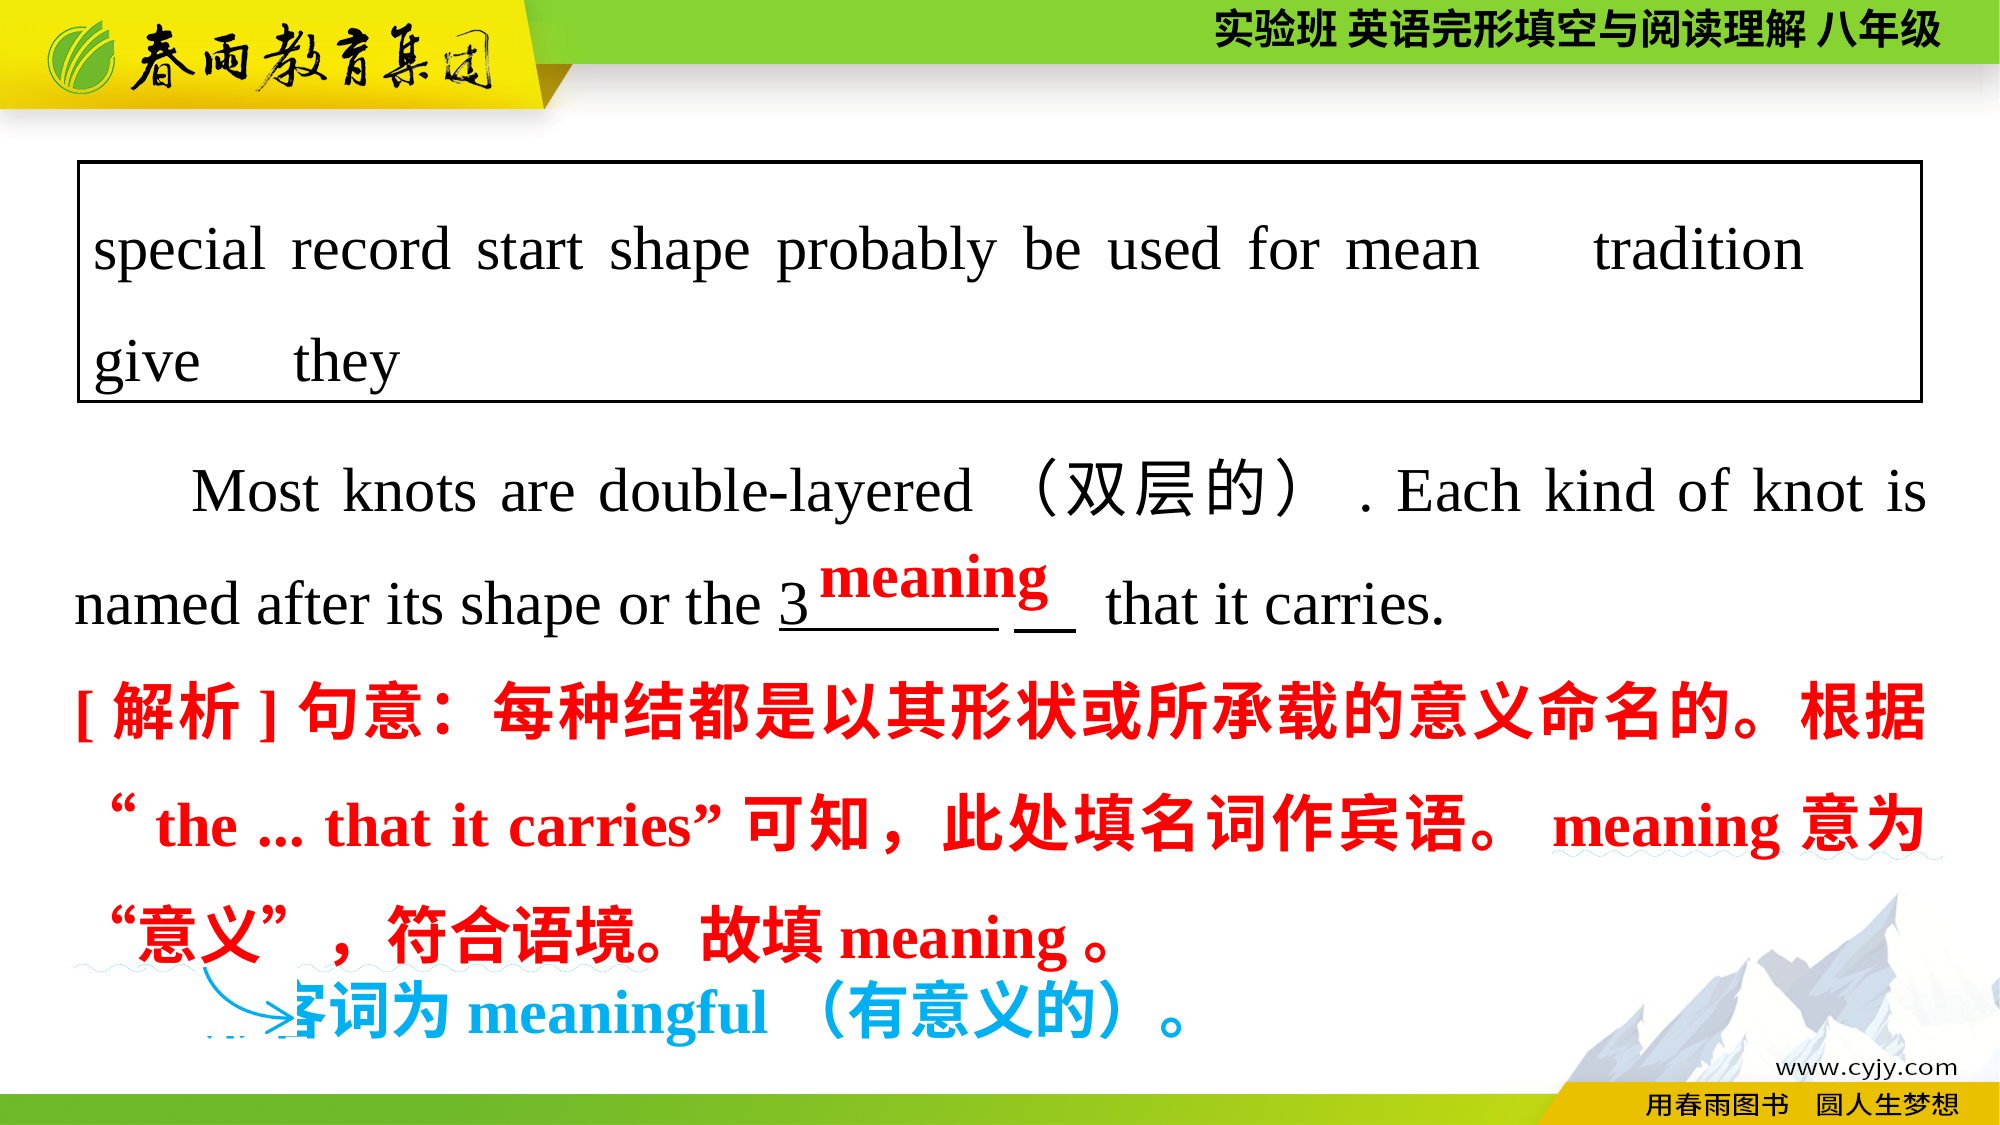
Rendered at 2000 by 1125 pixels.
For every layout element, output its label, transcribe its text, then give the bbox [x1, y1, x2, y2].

list Most knots are double-layered（双层的）. Each kind of knot is named after its shape or the 3 that it carries. [59, 404, 1944, 626]
text_box special record start shape probably be used for mean tradition give they [78, 161, 1922, 402]
text_box meaning [804, 527, 1064, 618]
text_box [解析]句意：每种结都是以其形状或所承载的意义命名的。根据“the ... that it carries”可知，此处填名词作宾语。meaning意为“意义”，符合语境。故填meaning。 形客词为meaningful（有意义的）。 [59, 626, 1944, 1054]
picture [0, 0, 2000, 1125]
